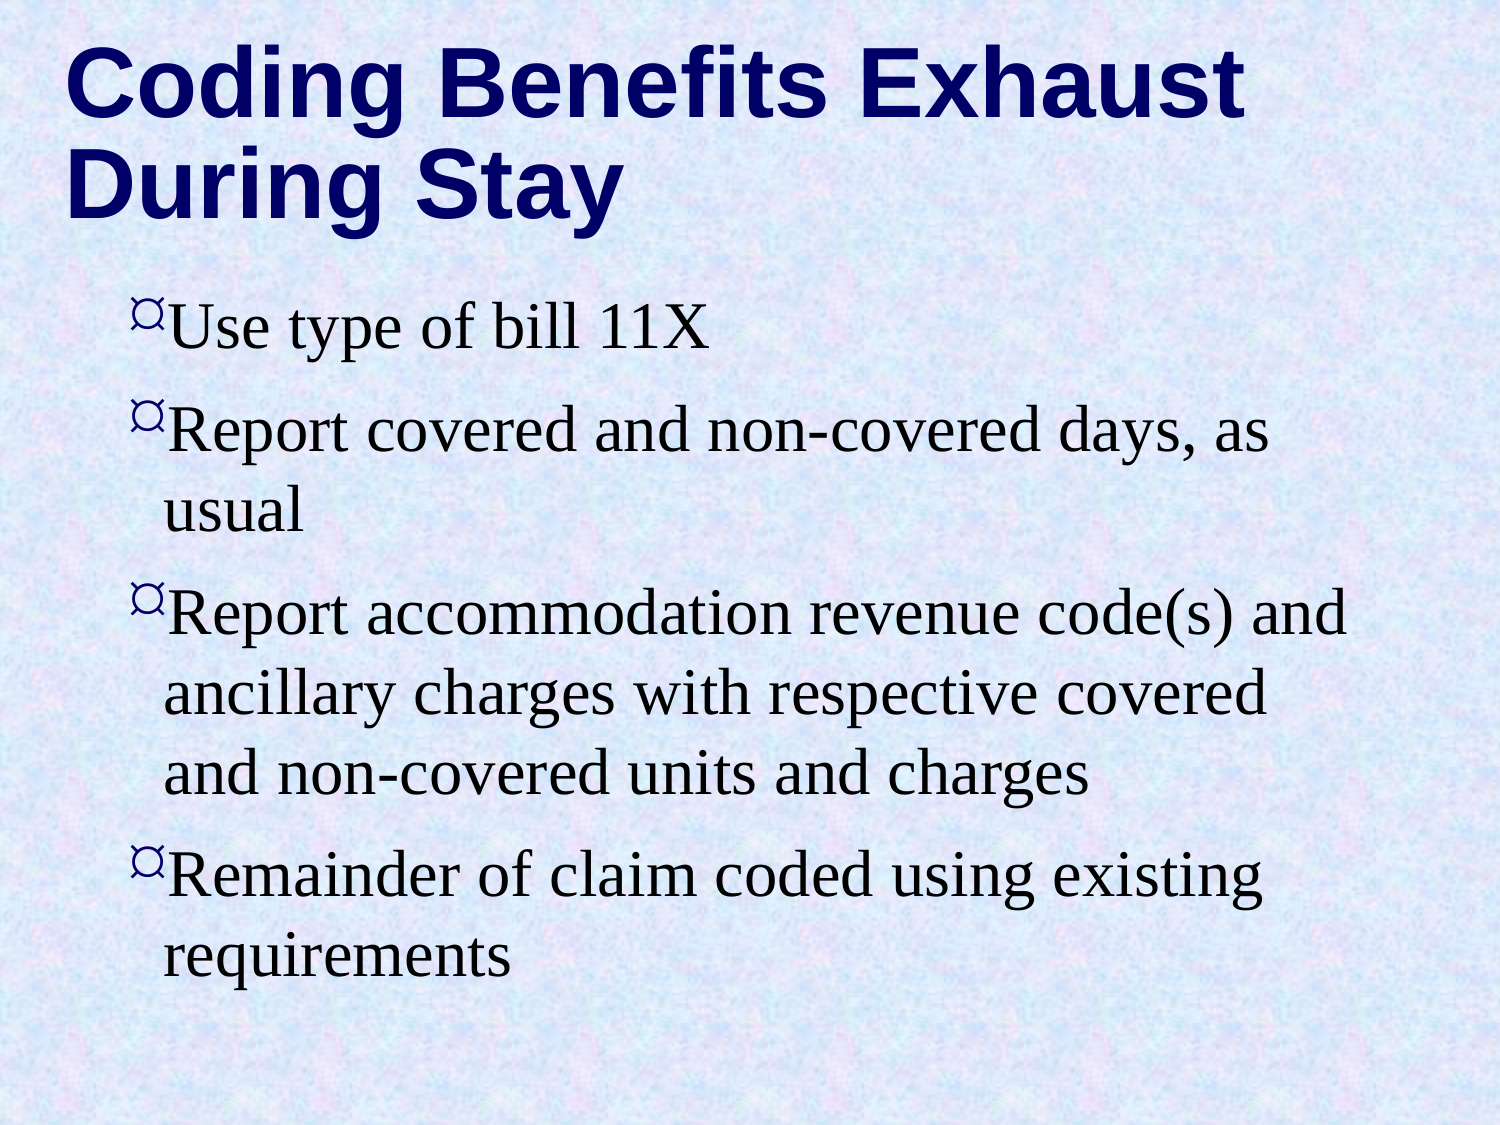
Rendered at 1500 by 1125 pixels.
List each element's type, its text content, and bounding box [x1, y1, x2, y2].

title Coding Benefits Exhaust During Stay [50, 37, 1450, 238]
list Use type of bill 11X Report covered and non-covered days, as usual Report accommodation revenue code(s) and ancillary charges with respective covered and non-covered units and charges Remainder of claim coded using existing requirements [112, 275, 1375, 1050]
